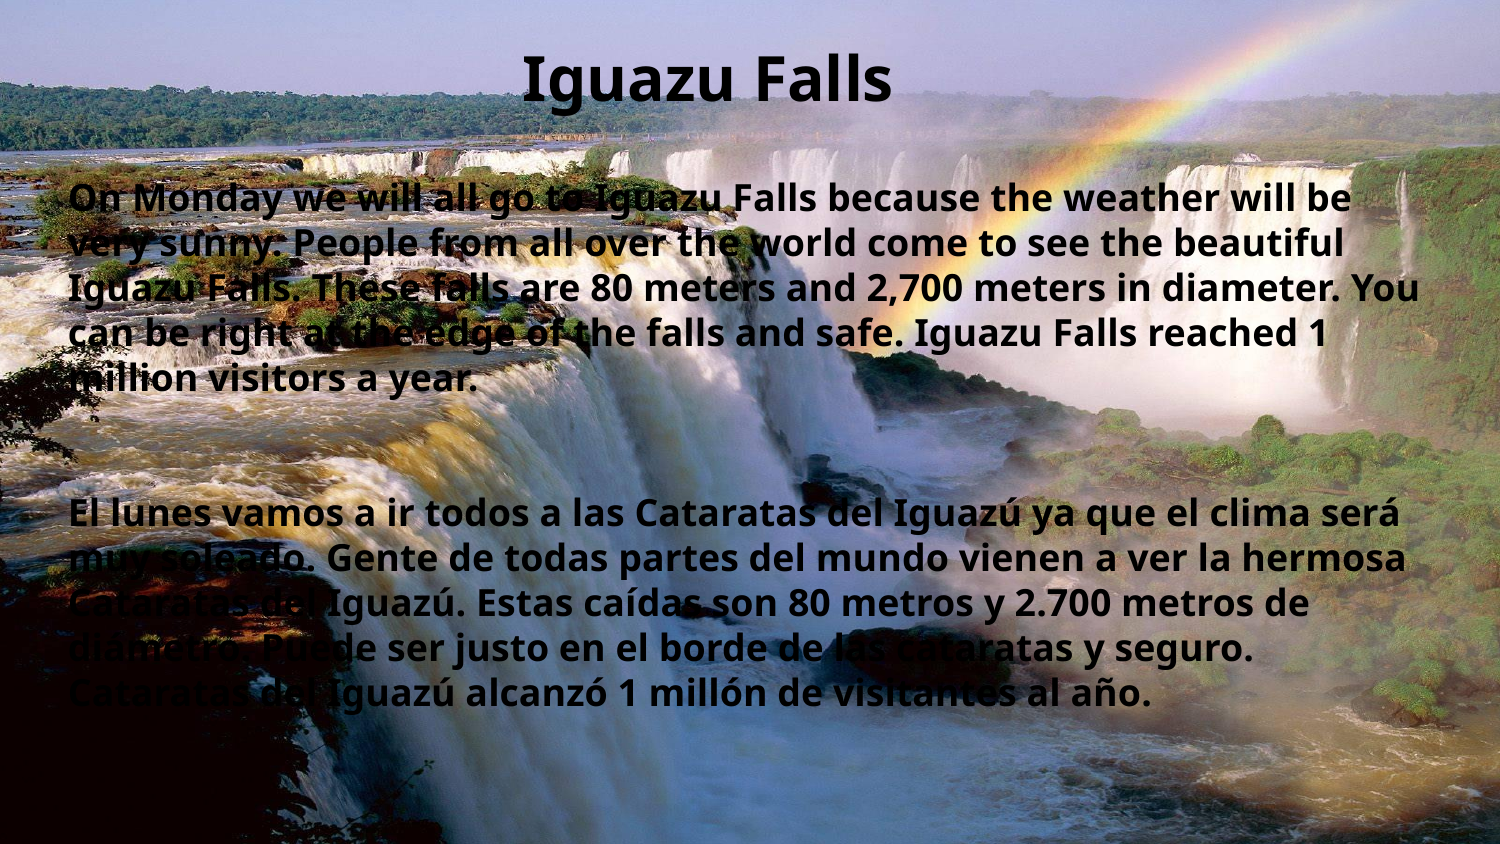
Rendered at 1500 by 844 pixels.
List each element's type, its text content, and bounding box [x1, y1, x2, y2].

text_box [0, 0, 1500, 844]
text_box Iguazu Falls On Monday we will all go to Iguazu Falls because the weather will be very sunny. People from all over the world come to see the beautiful Iguazu Falls. These falls are 80 meters and 2,700 meters in diameter. You can be right at the edge of the falls and safe. Iguazu Falls reached 1 million visitors a year. El lunes vamos a ir todos a las Cataratas del Iguazú ya que el clima será muy soleado. Gente de todas partes del mundo vienen a ver la hermosa Cataratas del Iguazú. Estas caídas son 80 metros y 2.700 metros de diámetro. Puede ser justo en el borde de las cataratas y seguro. Cataratas del Iguazú alcanzó 1 millón de visitantes al año. [52, 23, 1438, 770]
